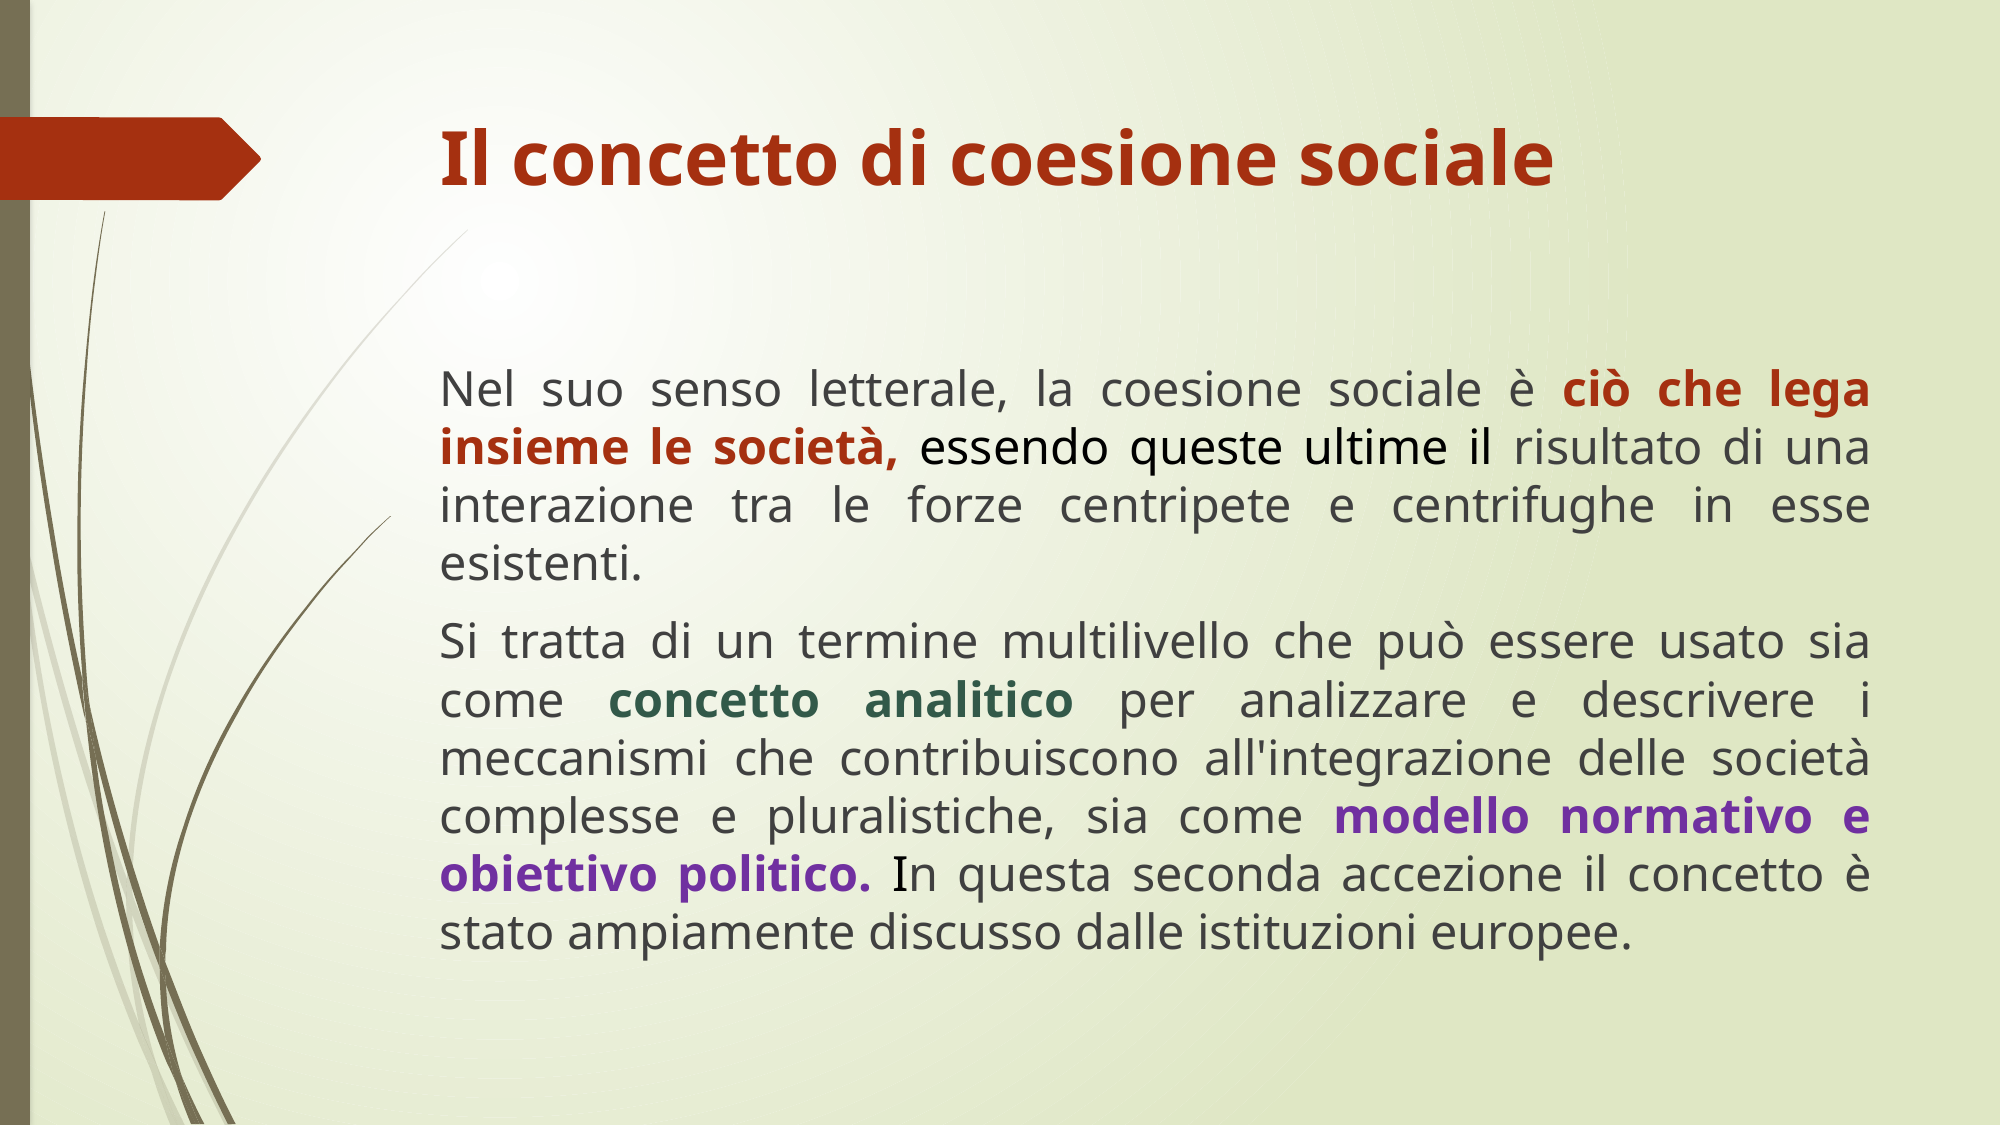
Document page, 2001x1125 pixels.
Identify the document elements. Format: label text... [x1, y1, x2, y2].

list Nel suo senso letterale, la coesione sociale è ciò che lega insieme le società, essendo queste ultime il risultato di una interazione tra le forze centripete e centrifughe in esse esistenti. Si tratta di un termine multilivello che può essere usato sia come concetto analitico per analizzare e descrivere i meccanismi che contribuiscono all'integrazione delle società complesse e pluralistiche, sia come modello normativo e obiettivo politico. In questa seconda accezione il concetto è stato ampiamente discusso dalle istituzioni europee. [424, 350, 1888, 970]
title Il concetto di coesione sociale [425, 102, 1888, 313]
